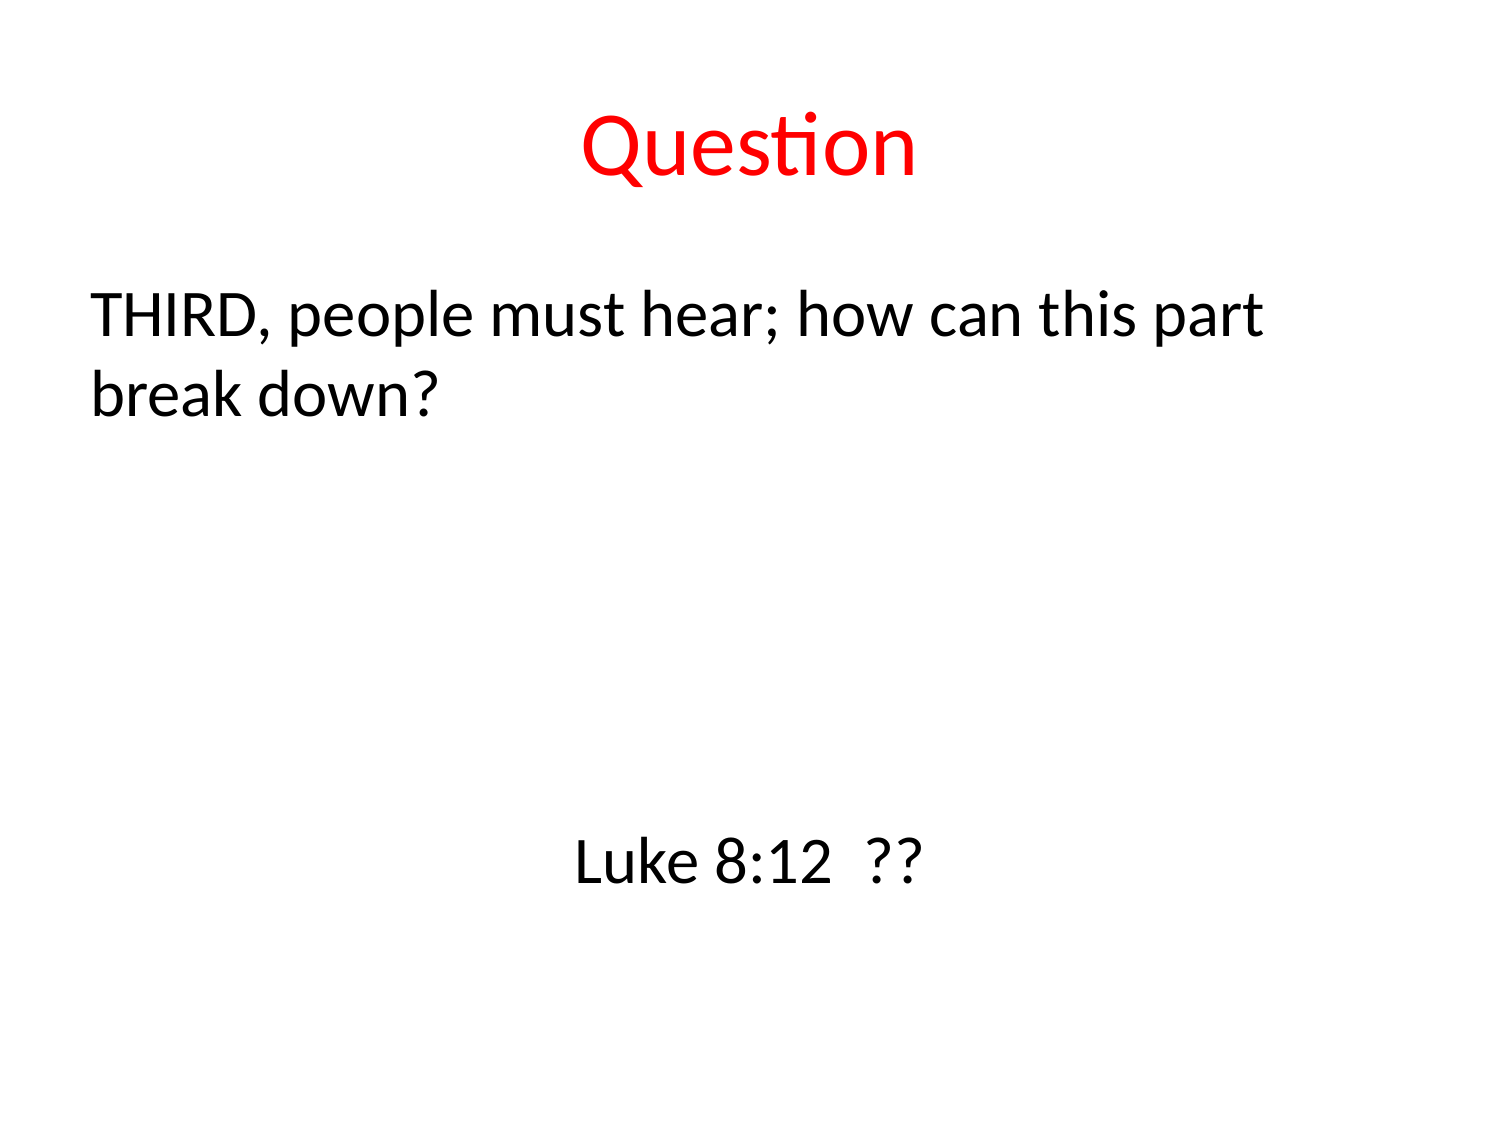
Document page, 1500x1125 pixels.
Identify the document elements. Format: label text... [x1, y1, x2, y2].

list THIRD, people must hear; how can this part break down? Luke 8:12 ?? [75, 262, 1425, 1005]
title Question [75, 45, 1425, 233]
